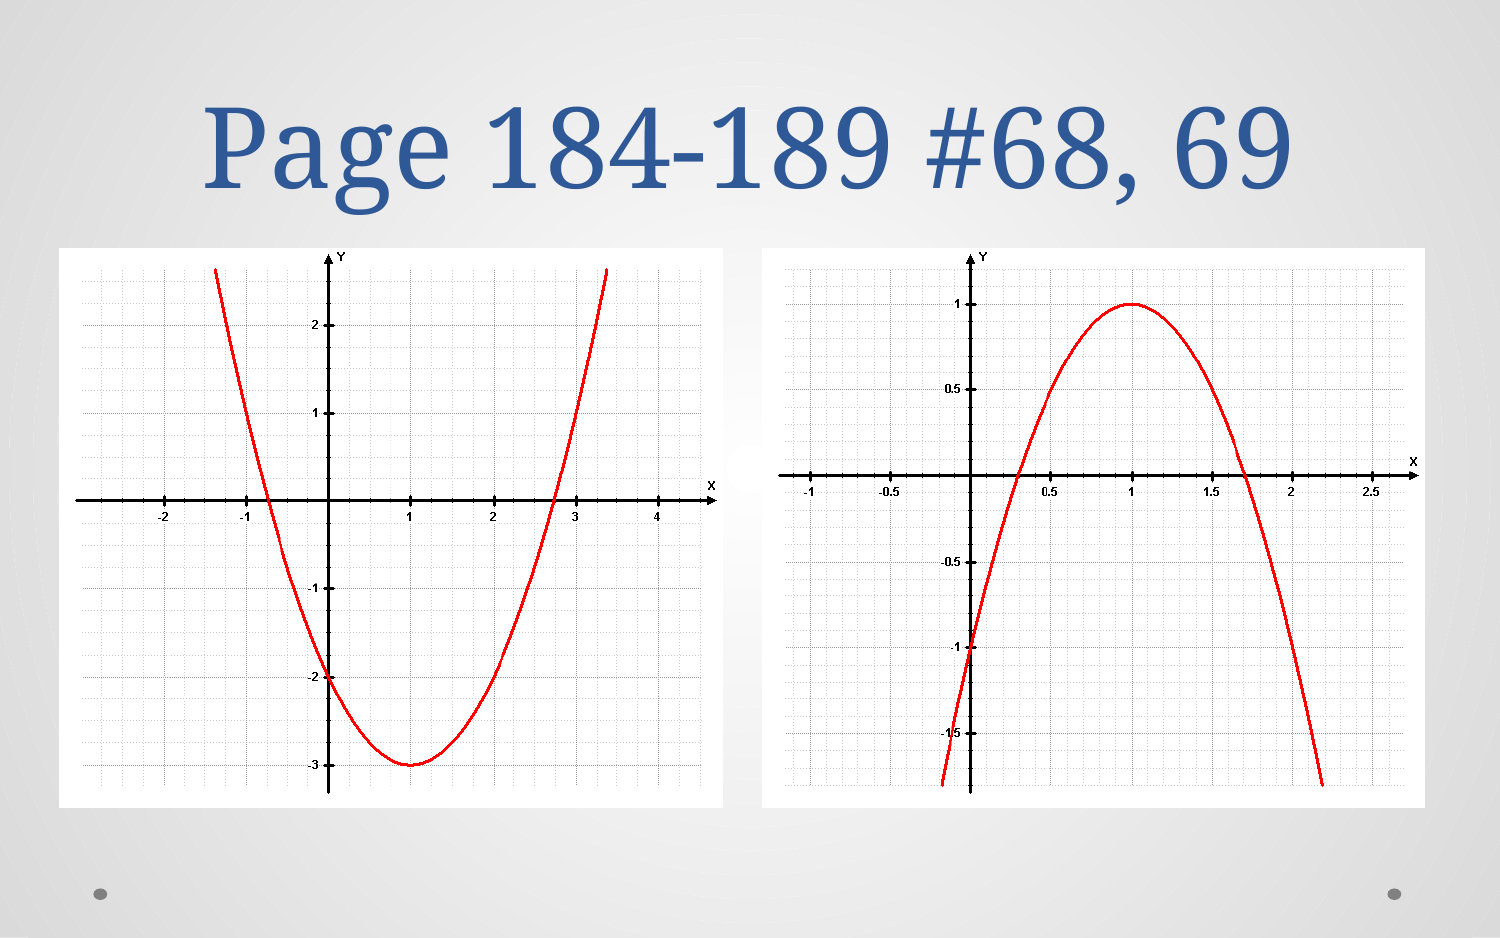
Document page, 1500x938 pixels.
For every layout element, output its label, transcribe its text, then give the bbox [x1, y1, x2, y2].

title Page 184-189 #68, 69 [75, 0, 1425, 219]
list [59, 248, 724, 808]
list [762, 248, 1426, 808]
